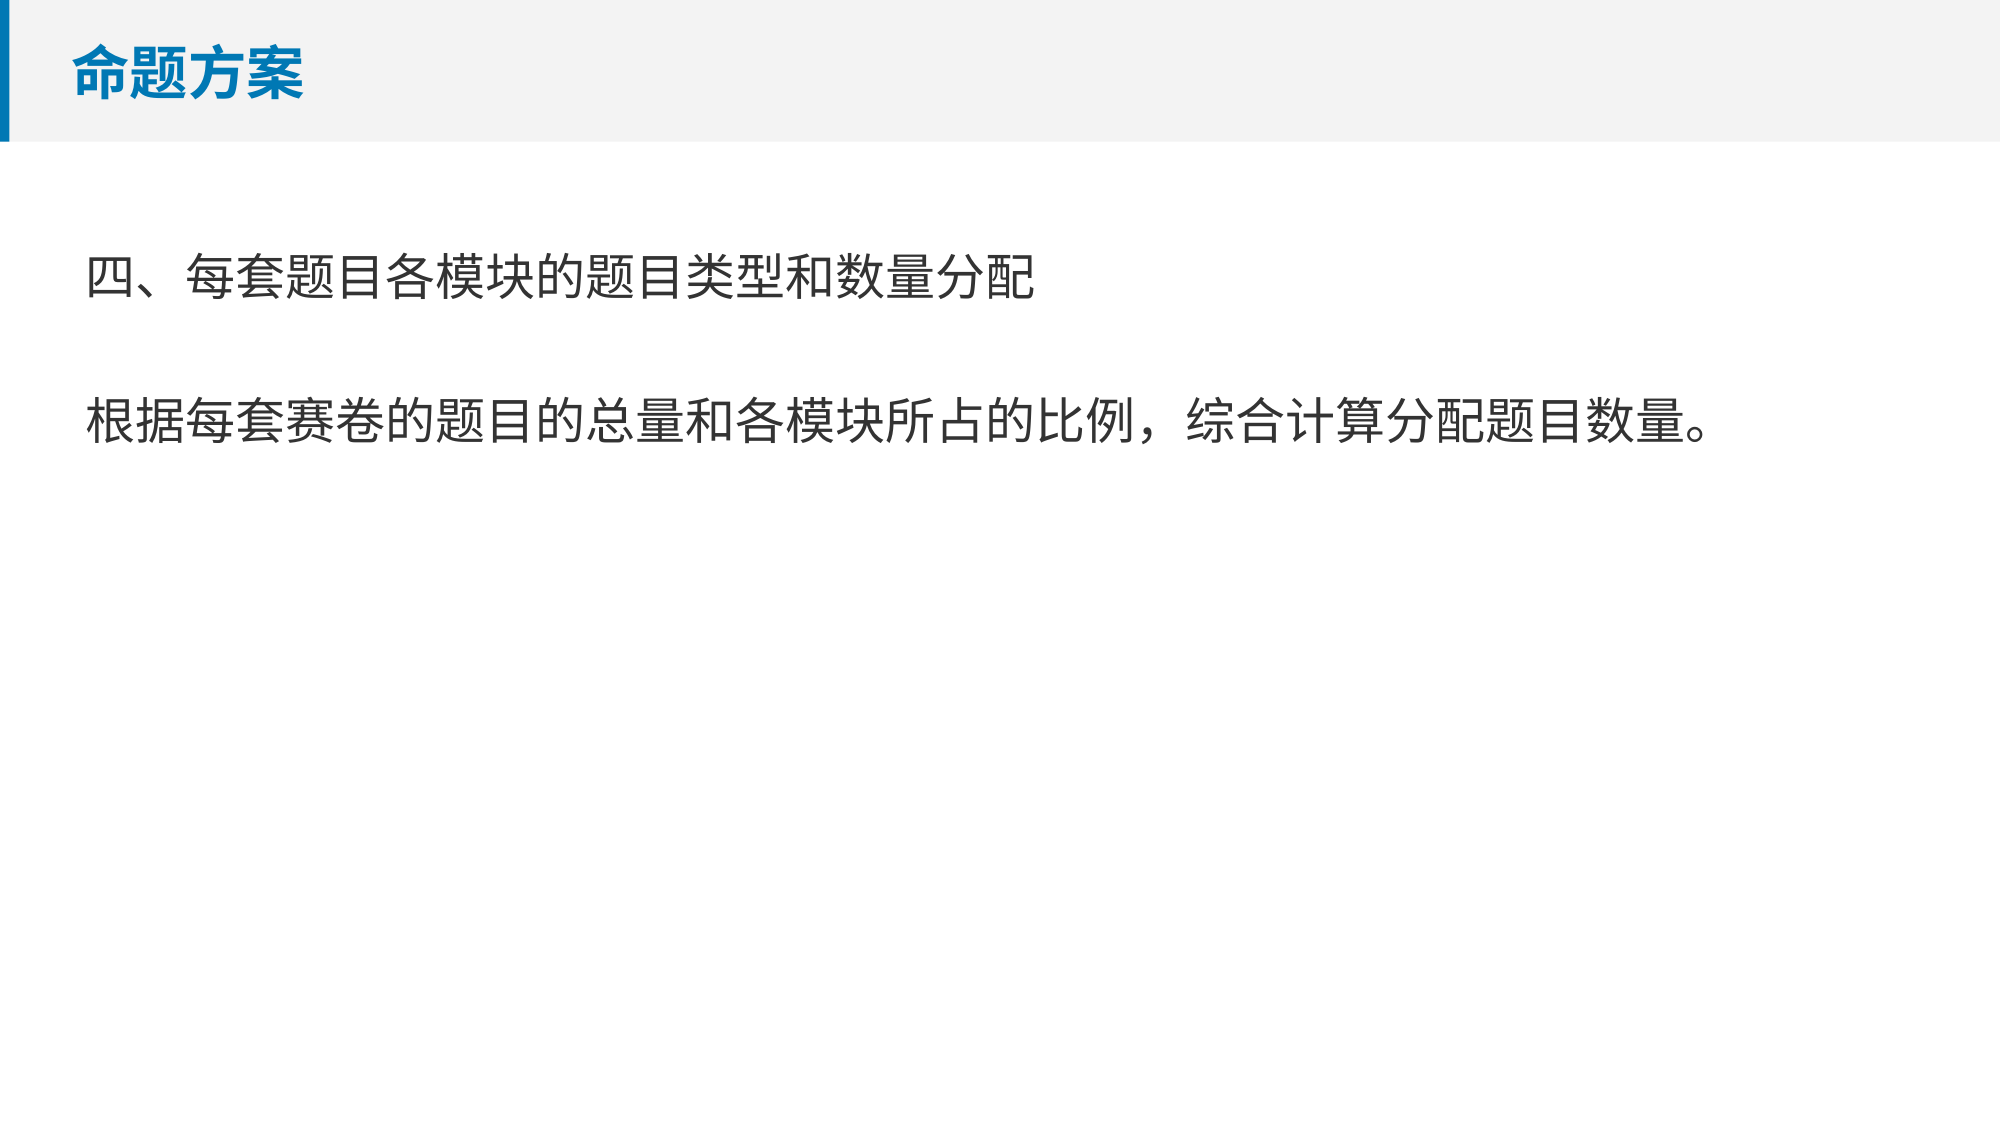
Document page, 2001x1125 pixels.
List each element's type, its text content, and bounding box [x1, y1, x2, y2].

title 命题方案 [56, 26, 1589, 116]
text_box 四、每套题目各模块的题目类型和数量分配 根据每套赛卷的题目的总量和各模块所占的比例，综合计算分配题目数量。 [85, 233, 1959, 1077]
